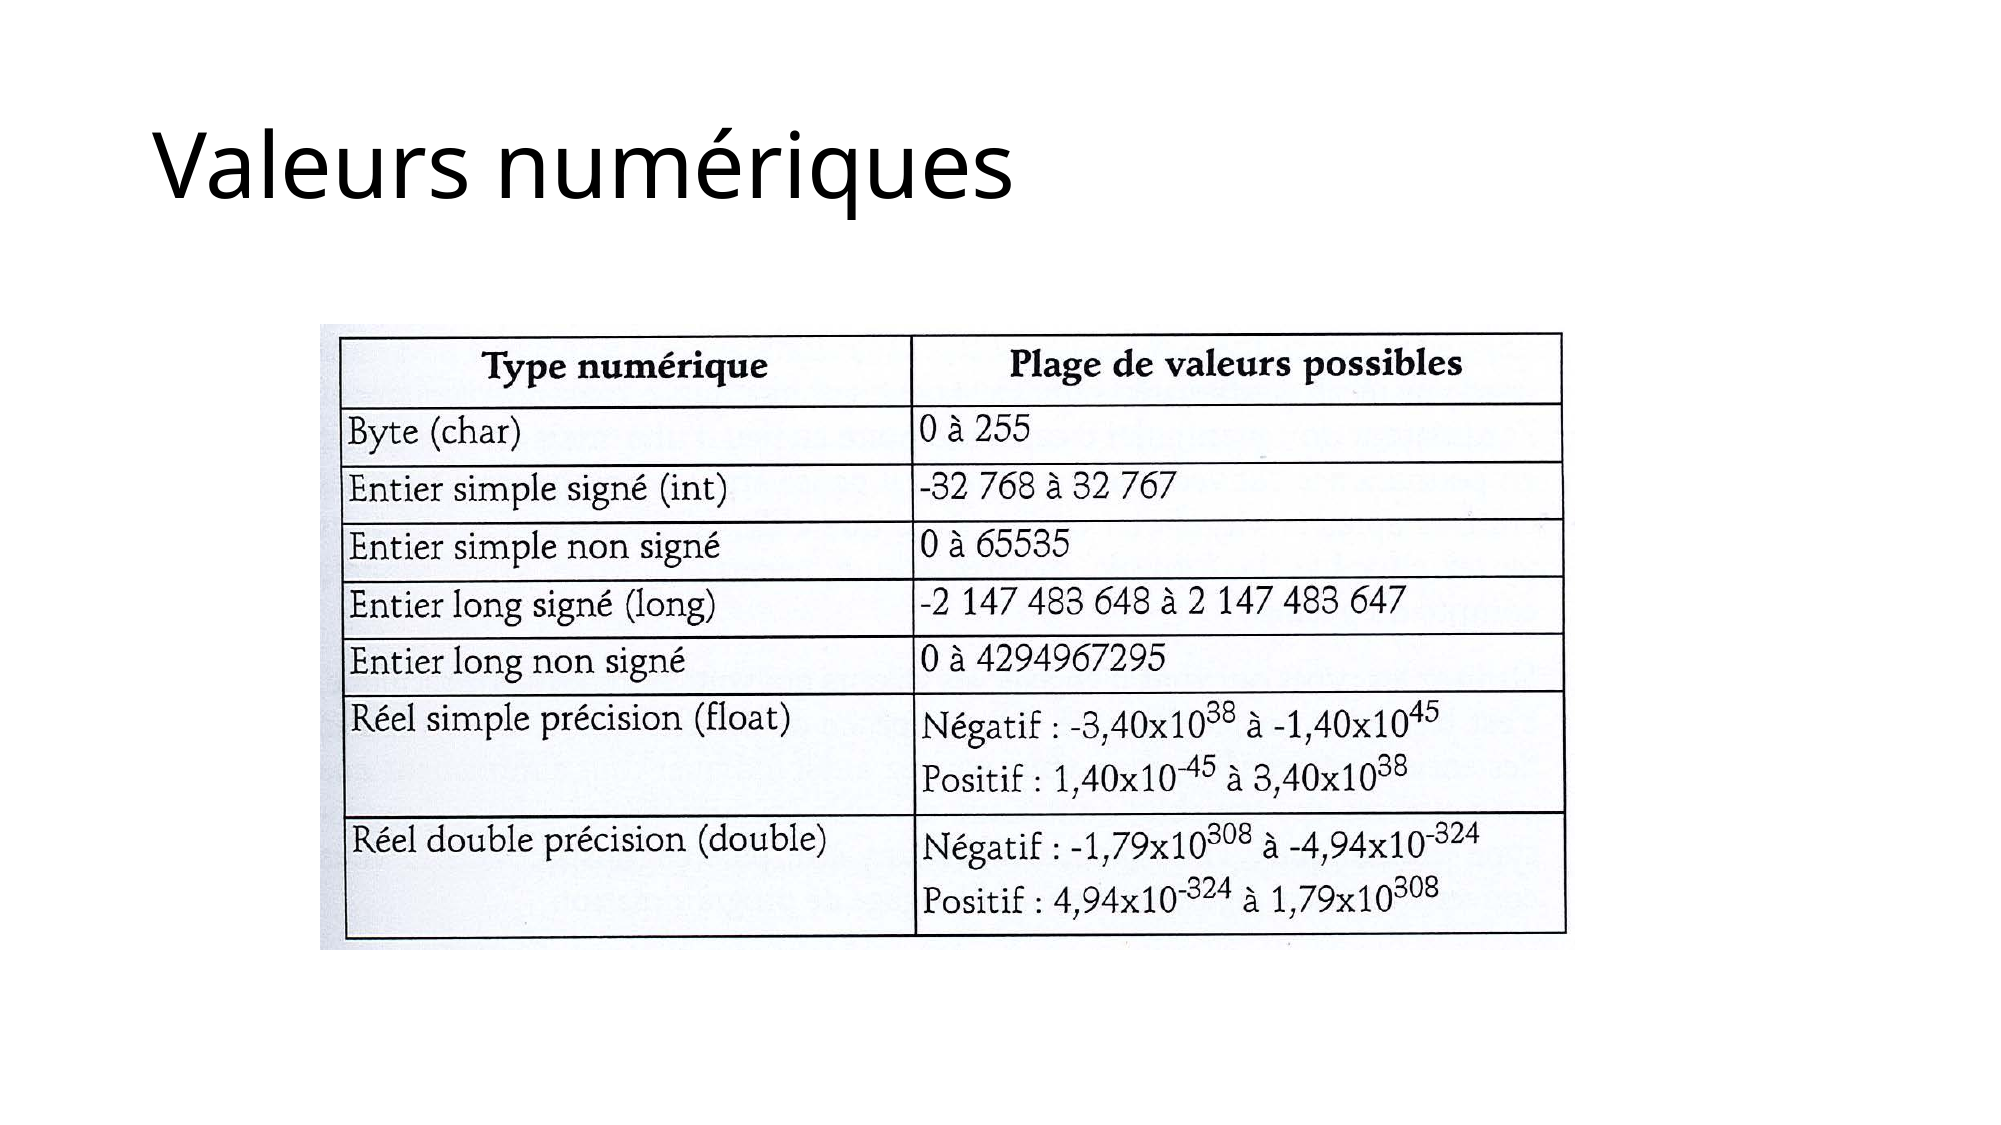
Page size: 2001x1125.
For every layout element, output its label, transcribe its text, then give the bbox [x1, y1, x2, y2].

title Valeurs numériques [137, 59, 1863, 278]
picture [319, 324, 1575, 950]
